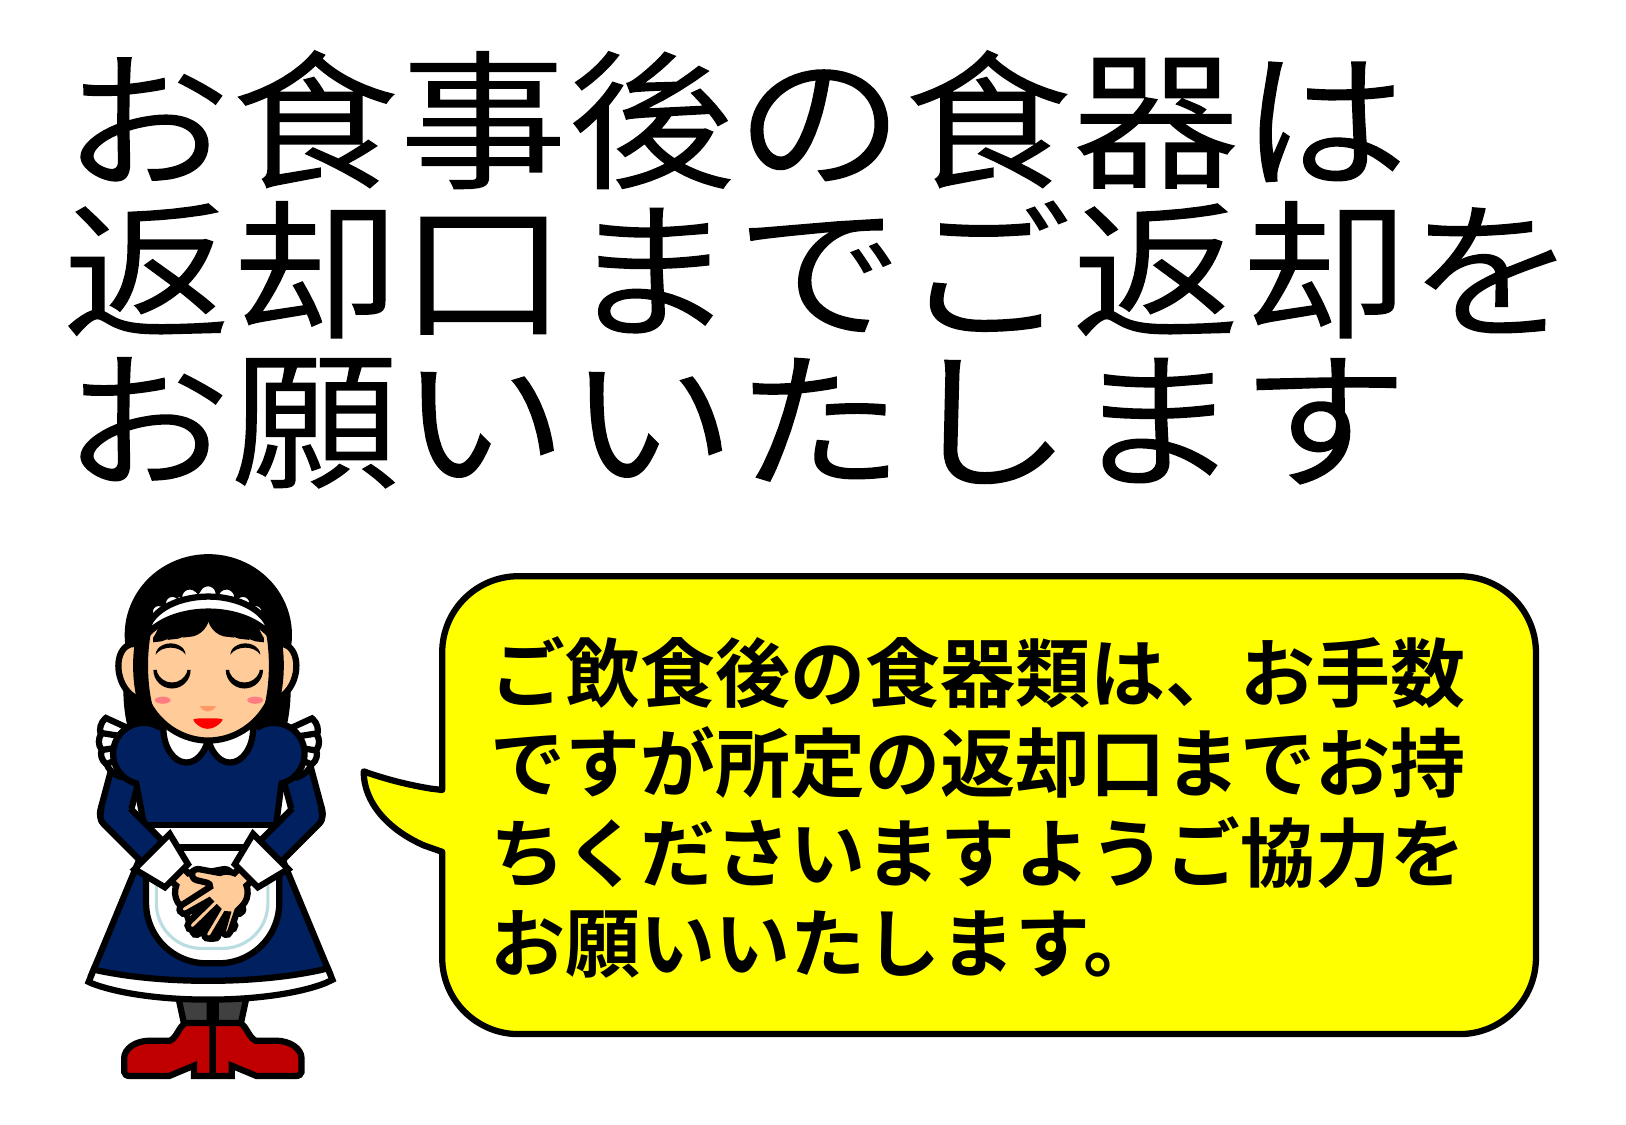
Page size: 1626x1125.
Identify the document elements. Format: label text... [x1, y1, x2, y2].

text_box ご飲食後の食器類は、お手数ですが所定の返却口までお持ちくださいますようご協力をお願いいたします。 [475, 619, 1502, 995]
text_box [361, 574, 1539, 1037]
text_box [88, 557, 333, 1077]
